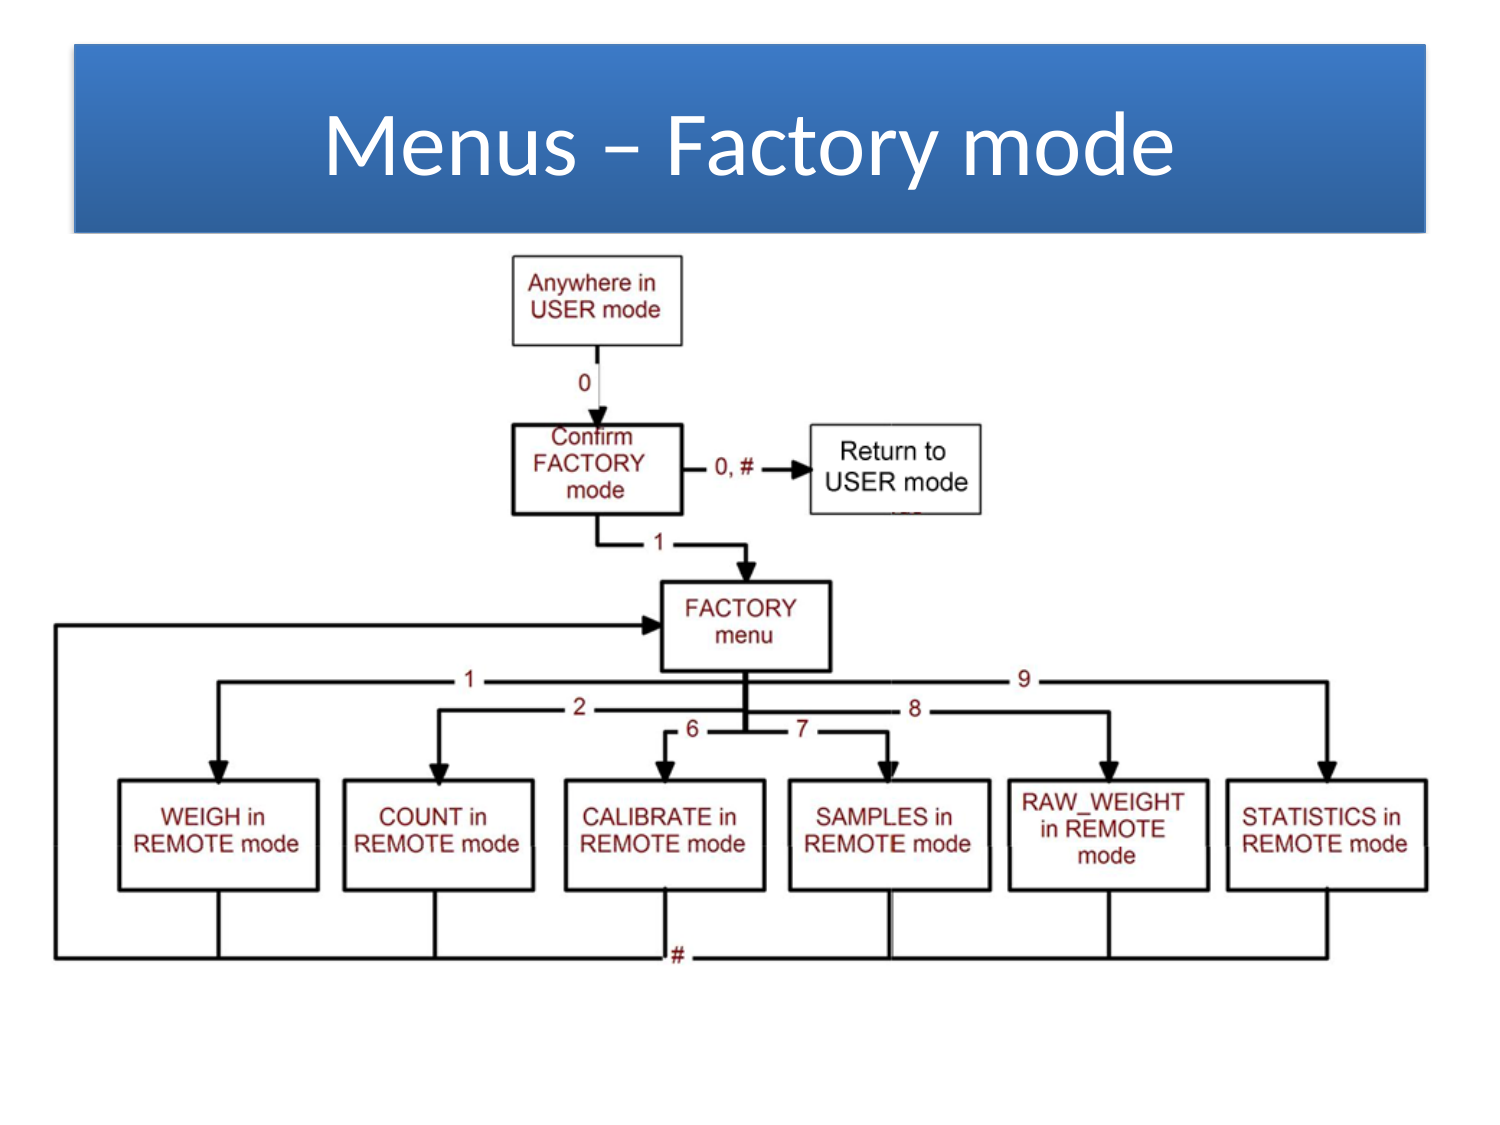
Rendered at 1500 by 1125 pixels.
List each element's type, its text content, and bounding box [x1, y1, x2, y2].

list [34, 234, 1463, 1020]
title Menus – Factory mode [74, 44, 1426, 232]
